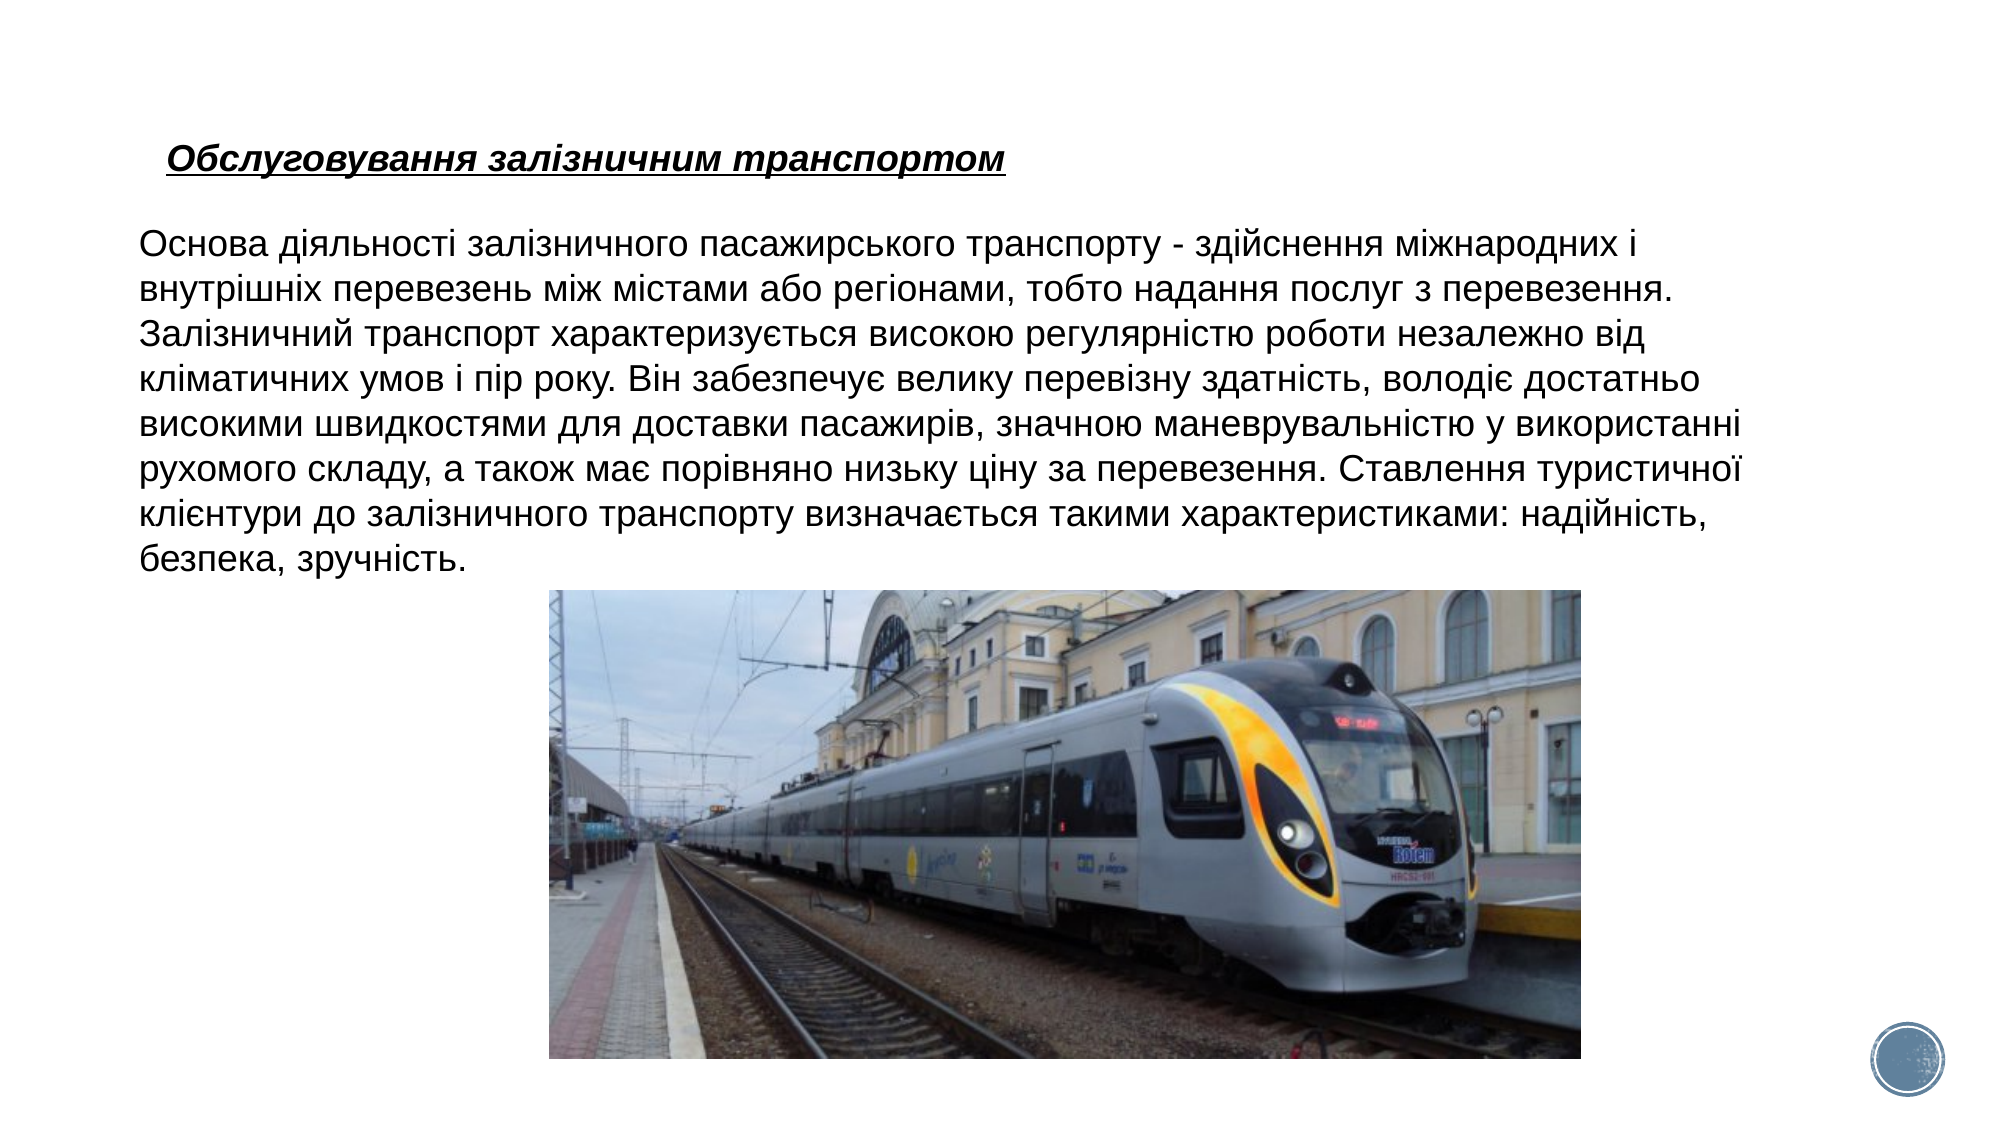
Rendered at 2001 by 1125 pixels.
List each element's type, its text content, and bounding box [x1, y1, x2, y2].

text_box Основа діяльності залізничного пасажирського транспорту - здійснення міжнародних і внутрішніх перевезень між містами або регіонами, тобто надання послуг з перевезення. Залізничний транспорт характеризується високою регулярністю роботи незалежно від кліматичних умов і пір року. Він забезпечує велику перевізну здатність, володіє достатньо високими швидкостями для доставки пасажирів, значною маневрувальністю у використанні рухомого складу, а також має порівняно низьку ціну за перевезення. Ставлення туристичної клієнтури до залізничного транспорту визначається такими характеристиками: надійність, безпека, зручність. [123, 211, 1819, 587]
text_box Обслуговування залізничним транспортом [76, 126, 1022, 187]
picture [549, 590, 1581, 1059]
